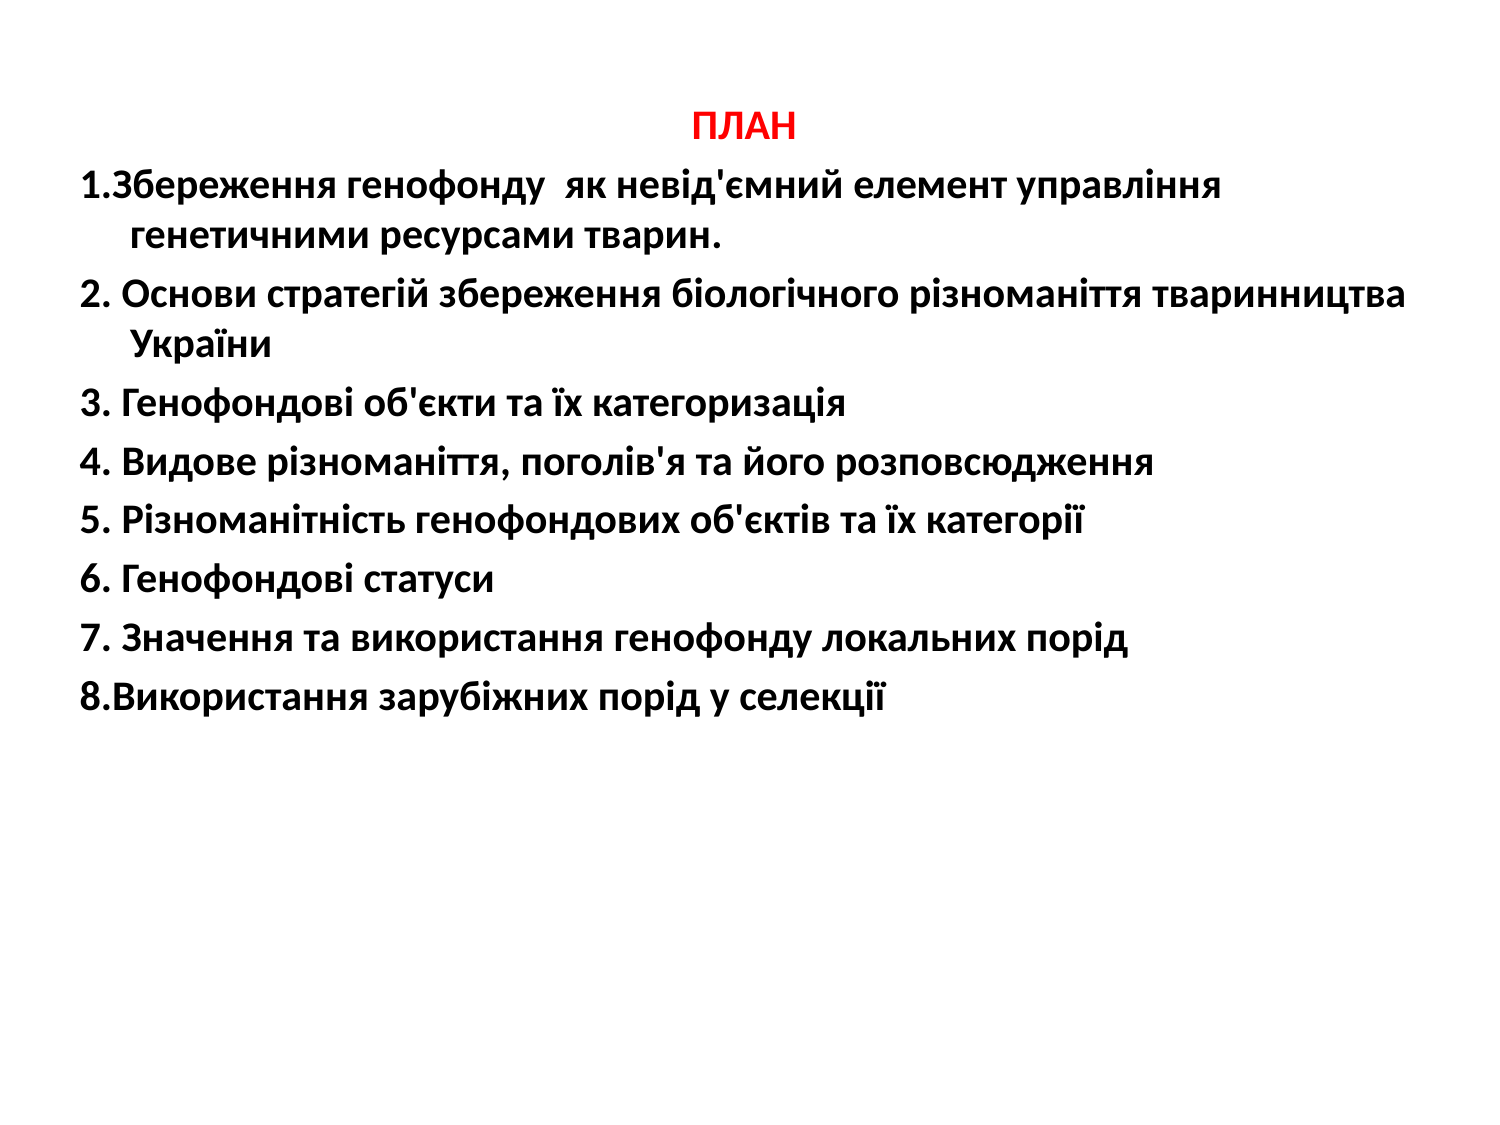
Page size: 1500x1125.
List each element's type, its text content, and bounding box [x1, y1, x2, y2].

text_box ПЛАН 1.Збереження генофонду як невід'ємний елемент управління генетичними ресурсами тварин. 2. Основи стратегій збереження біологічного різноманіття тваринництва України 3. Генофондові об'єкти та їх категоризація 4. Видове різноманіття, поголів'я та його розповсюдження 5. Різноманітність генофондових об'єктів та їх категорії 6. Генофондові статуси 7. Значення та використання генофонду локальних порід 8.Використання зарубіжних порід у селекції [64, 90, 1424, 728]
